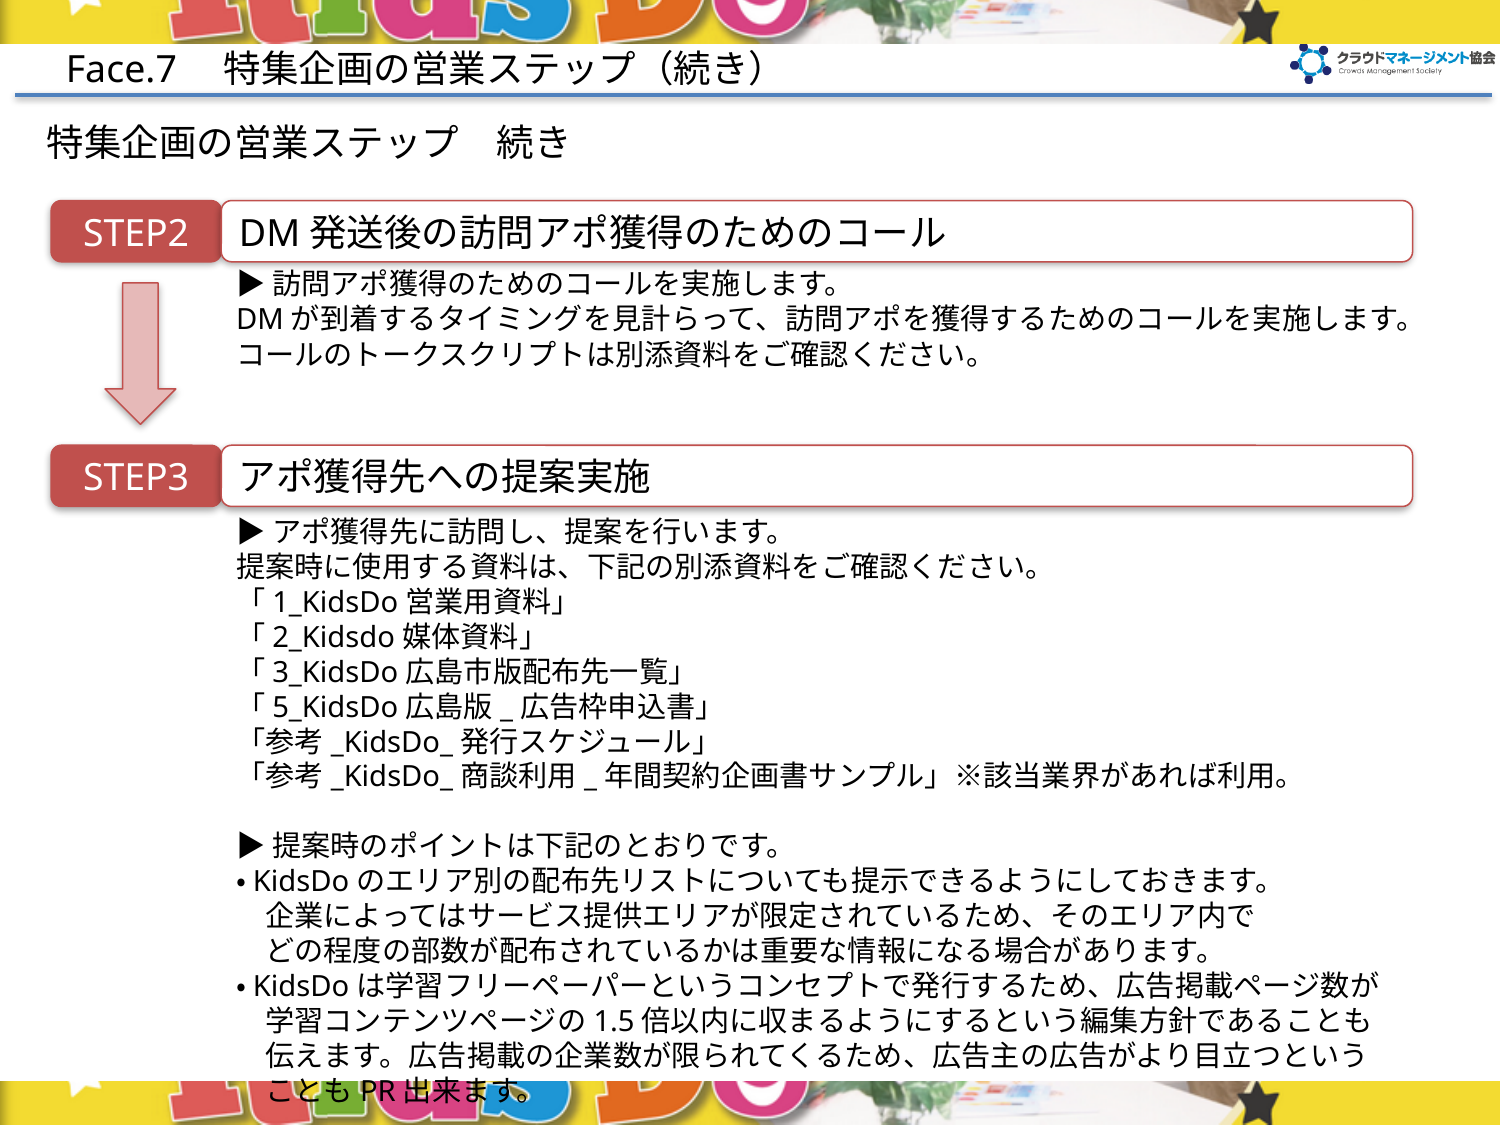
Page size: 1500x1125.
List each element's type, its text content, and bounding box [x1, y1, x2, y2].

text_box STEP3 [50, 444, 220, 508]
text_box ▶訪問アポ獲得のためのコールを実施します。 DMが到着するタイミングを見計らって、訪問アポを獲得するためのコールを実施します。 コールのトークスクリプトは別添資料をご確認ください。 [221, 258, 1413, 413]
text_box Face.7 特集企画の営業ステップ（続き） [51, 52, 1266, 93]
text_box アポ獲得先への提案実施 [220, 444, 1414, 505]
text_box ▶アポ獲得先に訪問し、提案を行います。 提案時に使用する資料は、下記の別添資料をご確認ください。 「1_KidsDo営業用資料」 「2_Kidsdo媒体資料」 「3_KidsDo広島市版配布先一覧」 「5_KidsDo広島版_広告枠申込書」 「参考_KidsDo_発行スケジュール」 「参考_KidsDo_商談利用_年間契約企画書サンプル」※該当業界があれば利用。 ▶提案時のポイントは下記のとおりです。 ・KidsDoのエリア別の配布先リストについても提示できるようにしておきます。 企業によってはサービス提供エリアが限定されているため、そのエリア内で どの程度の部数が配布されているかは重要な情報になる場合があります。 ・KidsDoは学習フリーペーパーというコンセプトで発行するため、広告掲載ページ数が 学習コンテンツページの1.5倍以内に収まるようにするという編集方針であることも 伝えます。広告掲載の企業数が限られてくるため、広告主の広告がより目立つという こともPR出来ます。 [221, 505, 1413, 1079]
text_box STEP2 [50, 199, 219, 263]
text_box DM発送後の訪問アポ獲得のためのコール [220, 199, 1414, 258]
picture [0, 1081, 1500, 1125]
picture [0, 0, 1500, 90]
text_box [104, 282, 177, 425]
text_box 特集企画の営業ステップ 続き [31, 112, 1457, 172]
